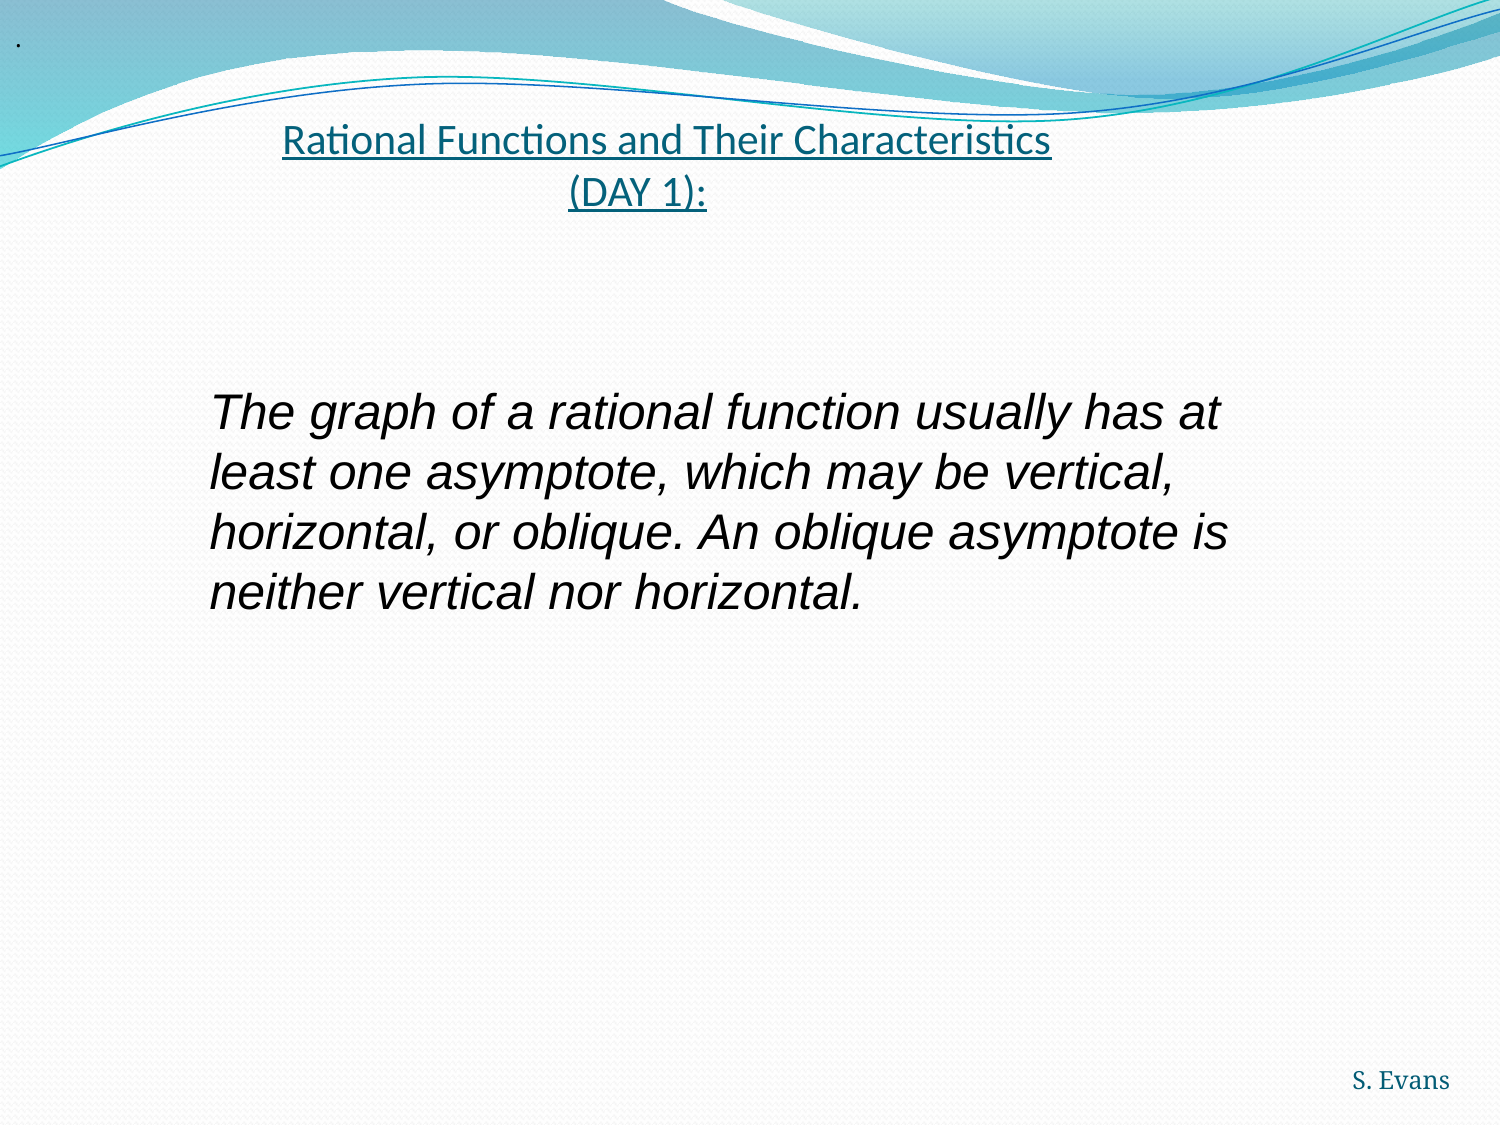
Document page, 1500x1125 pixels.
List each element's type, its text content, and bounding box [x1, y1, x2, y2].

text_box . [0, 14, 44, 60]
title Rational Functions and Their Characteristics (DAY 1): [194, 101, 1081, 268]
footer S. Evans [1352, 1035, 1453, 1095]
list The graph of a rational function usually has at least one asymptote, which may be vertical, horizontal, or oblique. An oblique asymptote is neither vertical nor horizontal. [194, 302, 1247, 1071]
